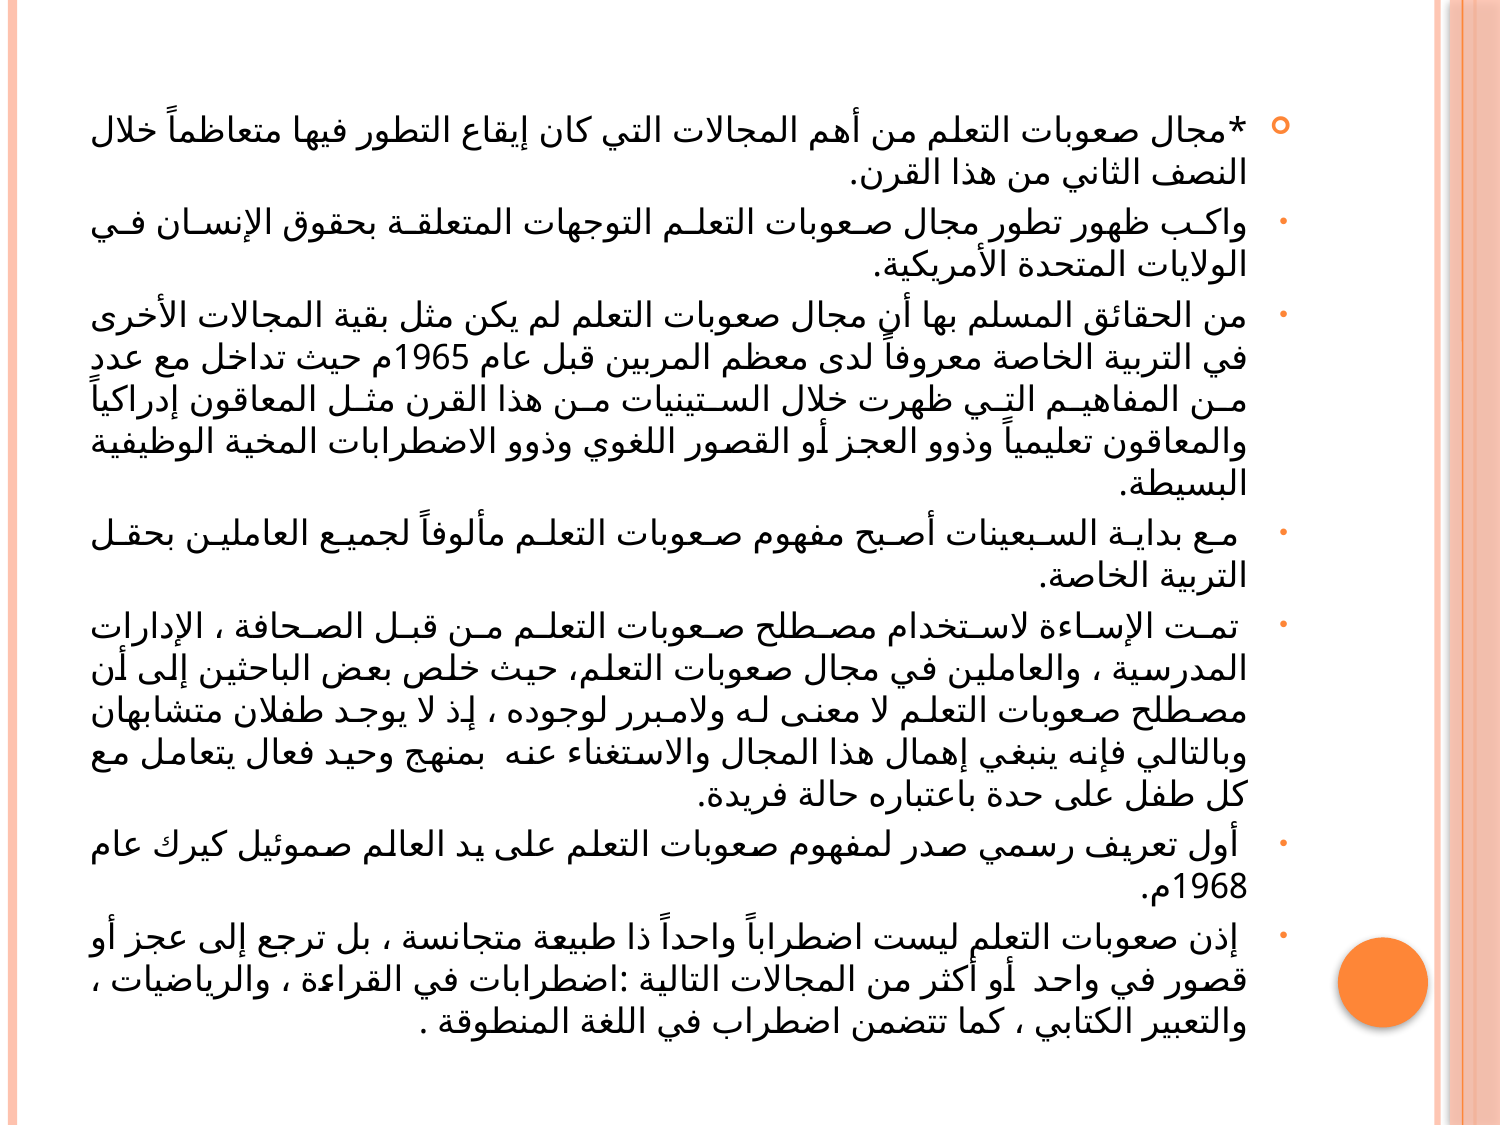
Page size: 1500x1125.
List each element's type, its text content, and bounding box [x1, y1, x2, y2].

list *مجال صعوبات التعلم من أهم المجالات التي كان إيقاع التطور فيها متعاظماً خلال النصف الثاني من هذا القرن. واكب ظهور تطور مجال صعوبات التعلم التوجهات المتعلقة بحقوق الإنسان في الولايات المتحدة الأمريكية. من الحقائق المسلم بها أن مجال صعوبات التعلم لم يكن مثل بقية المجالات الأخرى في التربية الخاصة معروفاً لدى معظم المربين قبل عام 1965م حيث تداخل مع عدد من المفاهيم التي ظهرت خلال الستينيات من هذا القرن مثل المعاقون إدراكياً والمعاقون تعليمياً وذوو العجز أو القصور اللغوي وذوو الاضطرابات المخية الوظيفية البسيطة. مع بداية السبعينات أصبح مفهوم صعوبات التعلم مألوفاً لجميع العاملين بحقل التربية الخاصة. تمت الإساءة لاستخدام مصطلح صعوبات التعلم من قبل الصحافة ، الإدارات المدرسية ، والعاملين في مجال صعوبات التعلم، حيث خلص بعض الباحثين إلى أن مصطلح صعوبات التعلم لا معنى له ولامبرر لوجوده ، إذ لا يوجد طفلان متشابهان وبالتالي فإنه ينبغي إهمال هذا المجال والاستغناء عنه بمنهج وحيد فعال يتعامل مع كل طفل على حدة باعتباره حالة فريدة. أول تعريف رسمي صدر لمفهوم صعوبات التعلم على يد العالم صموئيل كيرك عام 1968م. إذن صعوبات التعلم ليست اضطراباً واحداً ذا طبيعة متجانسة ، بل ترجع إلى عجز أو قصور في واحد أو أكثر من المجالات التالية :اضطرابات في القراءة ، والرياضيات ، والتعبير الكتابي ، كما تتضمن اضطراب في اللغة المنطوقة . [75, 99, 1300, 1062]
